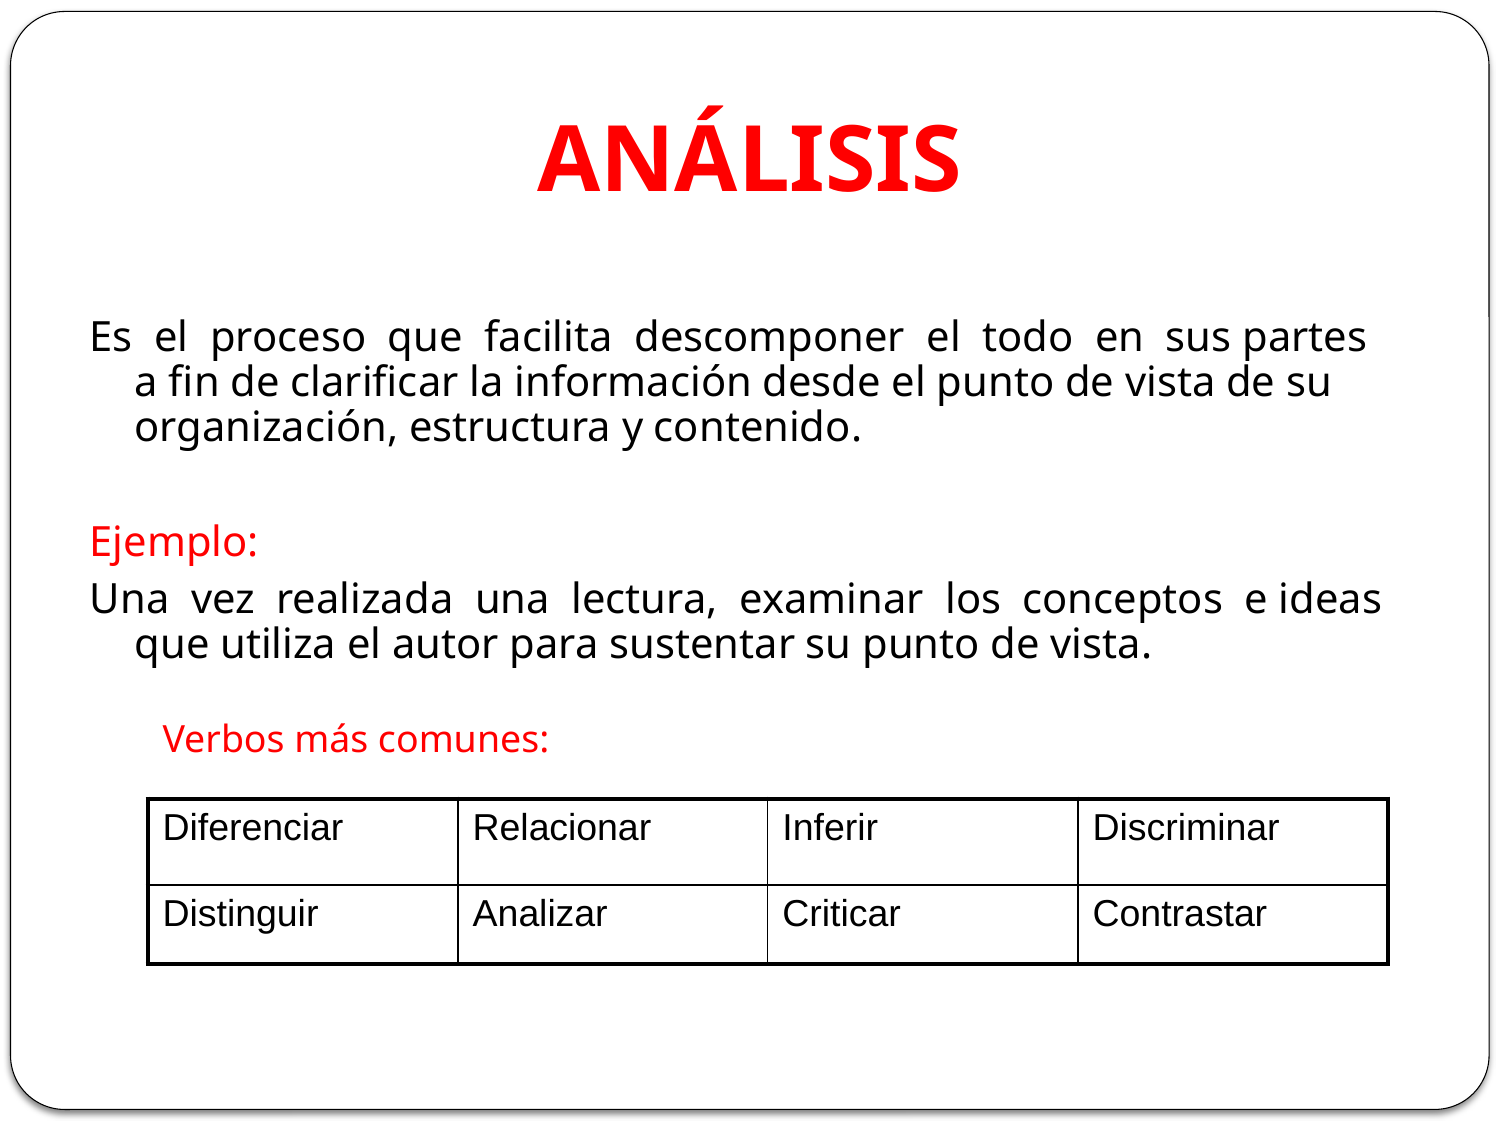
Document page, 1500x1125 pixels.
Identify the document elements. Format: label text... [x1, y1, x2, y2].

text_box Verbos más comunes: [147, 716, 656, 767]
table_header Relacionar [459, 801, 767, 884]
text_box ANÁLISIS [112, 54, 1388, 256]
table_header Discriminar [1079, 801, 1386, 884]
table_header Diferenciar [150, 801, 457, 884]
table_header Inferir [768, 801, 1077, 884]
table_cell Contrastar [1079, 886, 1386, 962]
table_cell Criticar [768, 886, 1077, 962]
table_cell Distinguir [150, 886, 457, 962]
table_cell Analizar [459, 886, 767, 962]
list Es el proceso que facilita descomponer el todo en sus partes a fin de clarificar la información desde el punto de vista de su organización, estructura y contenido. Ejemplo: Una vez realizada una lectura, examinar los conceptos e ideas que utiliza el autor para sustentar su punto de vista. [75, 308, 1400, 692]
